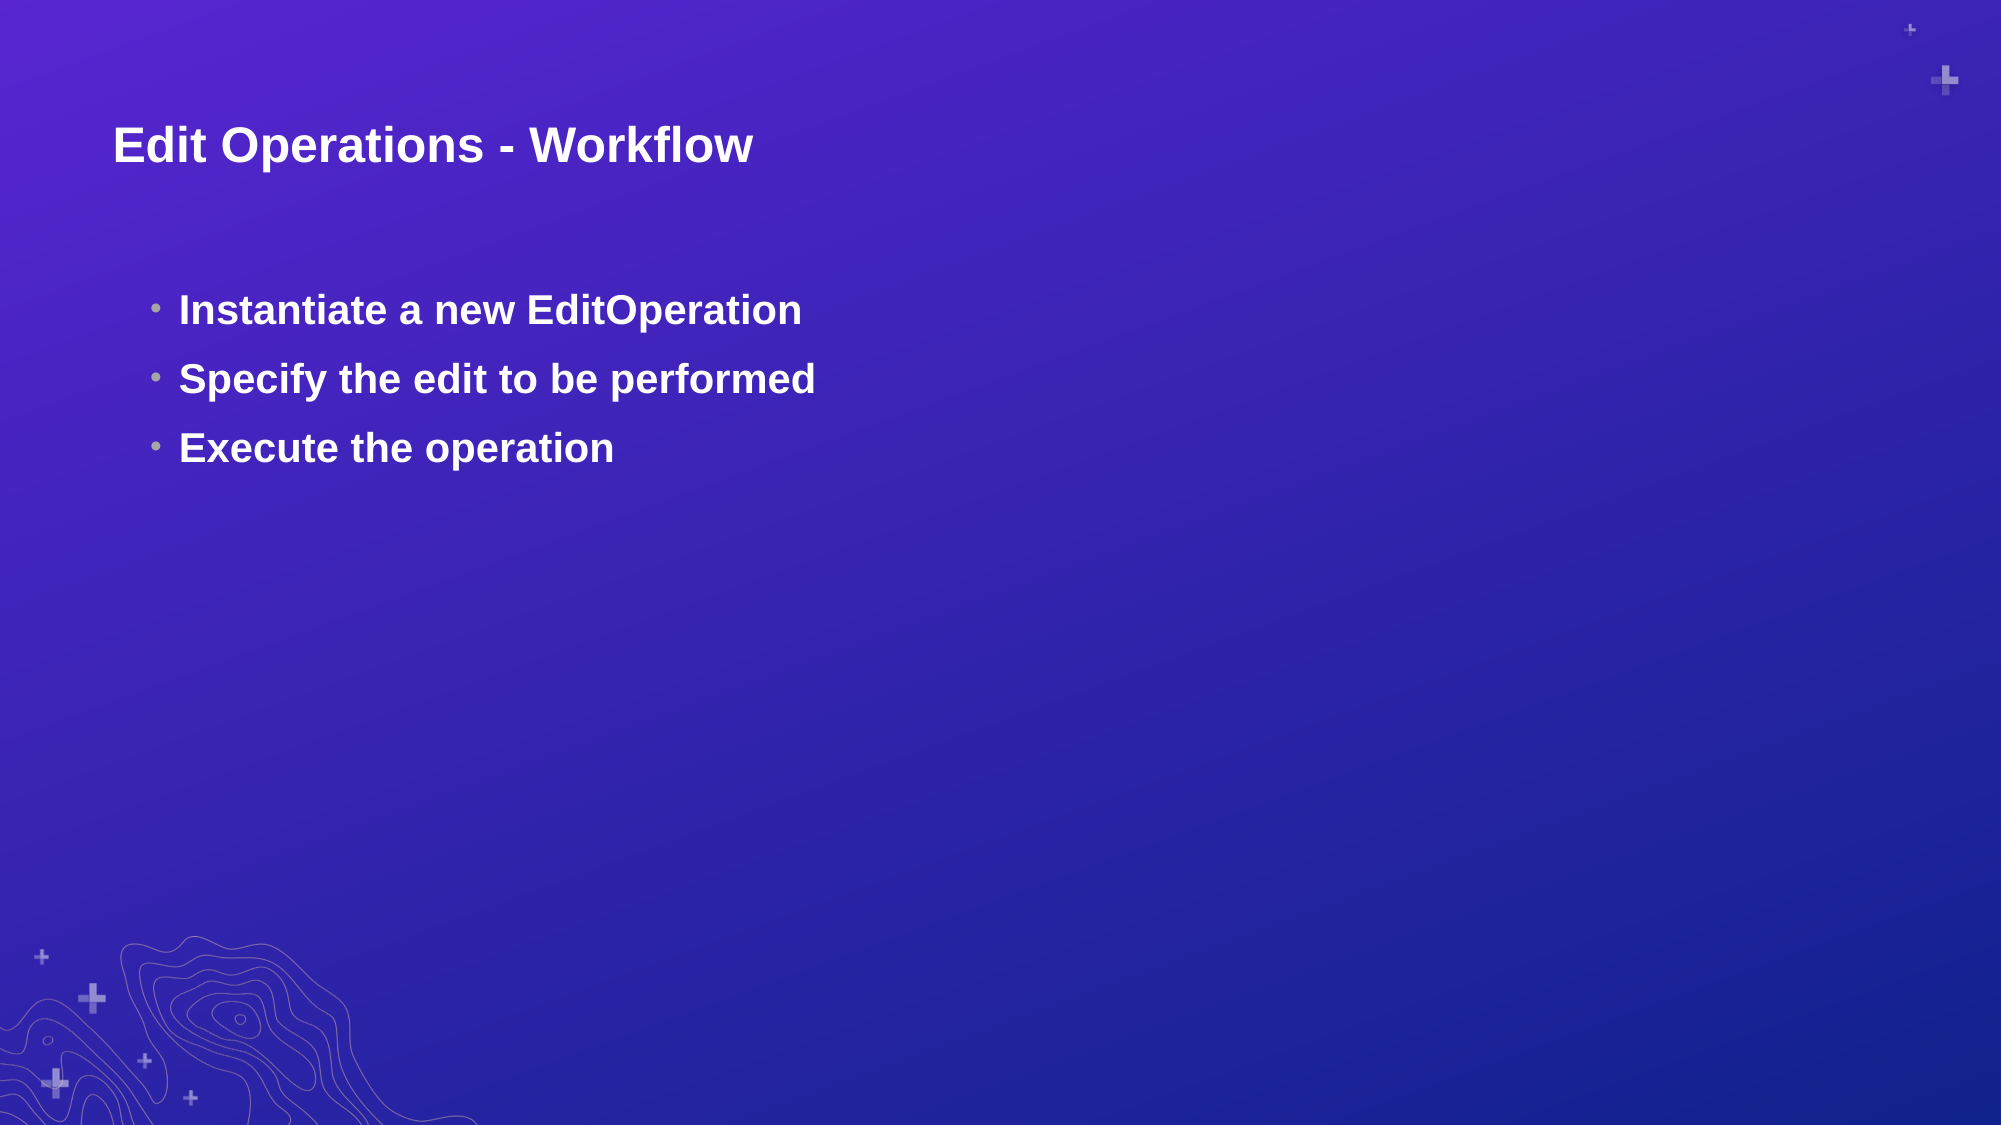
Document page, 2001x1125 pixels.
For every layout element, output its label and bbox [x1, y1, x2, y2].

text_box [0, 0, 2000, 1125]
